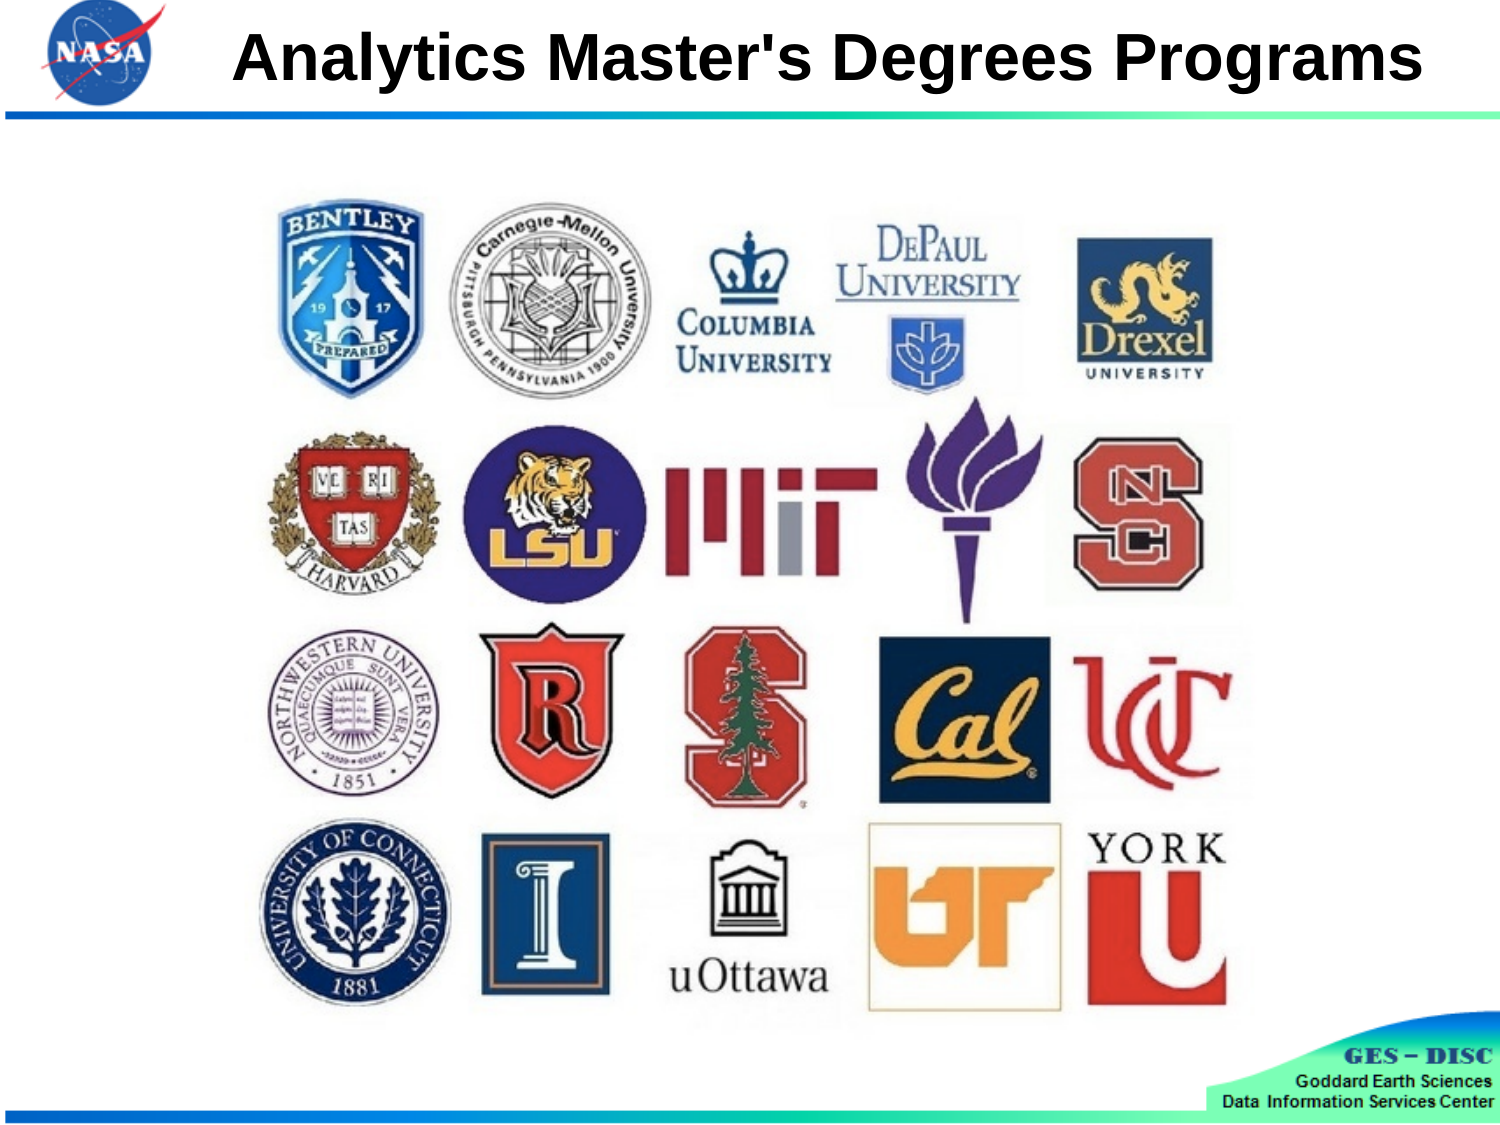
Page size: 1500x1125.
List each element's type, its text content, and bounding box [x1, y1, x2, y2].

picture [212, 155, 1293, 1053]
title Analytics Master's Degrees Programs [179, 26, 1450, 109]
text_box [4, 0, 1500, 1125]
